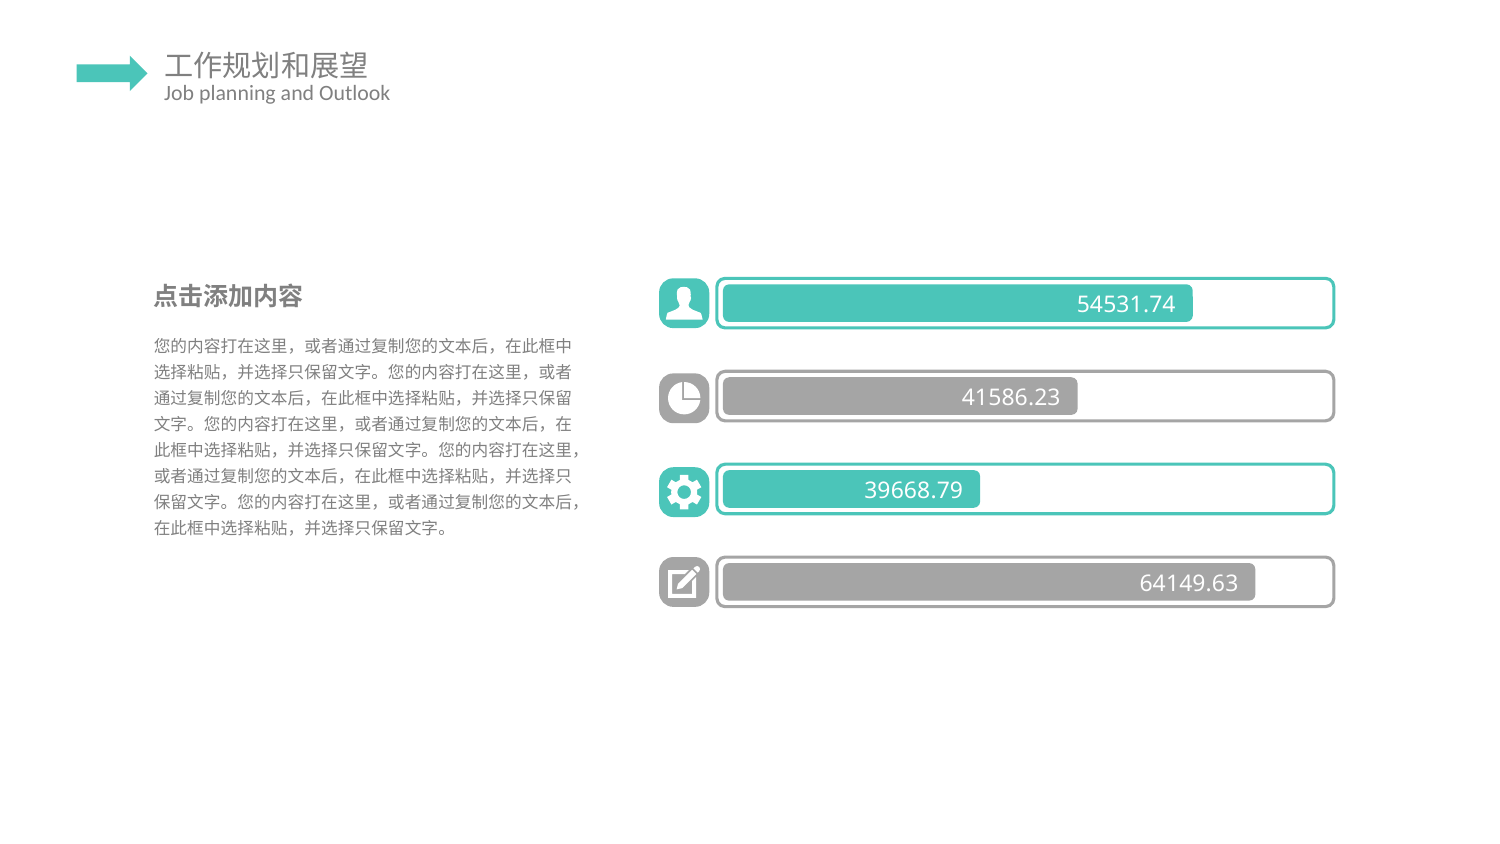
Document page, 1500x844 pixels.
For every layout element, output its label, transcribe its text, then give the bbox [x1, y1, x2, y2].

text_box [659, 373, 710, 424]
text_box 64149.63 [720, 560, 1258, 603]
text_box [714, 276, 1336, 331]
text_box 39668.79 [720, 468, 983, 510]
text_box [714, 369, 1336, 423]
text_box [667, 474, 702, 510]
text_box 点击添加内容 [138, 265, 503, 311]
text_box [668, 382, 701, 415]
text_box [714, 554, 1336, 609]
text_box [668, 566, 701, 598]
text_box 您的内容打在这里，或者通过复制您的文本后，在此框中选择粘贴，并选择只保留文字。您的内容打在这里，或者通过复制您的文本后，在此框中选择粘贴，并选择只保留文字。您的内容打在这里，或者通过复制您的文本后，在此框中选择粘贴，并选择只保留文字。您的内容打在这里，或者通过复制您的文本后，在此框中选择粘贴，并选择只保留文字。您的内容打在这里，或者通过复制您的文本后，在此框中选择粘贴，并选择只保留文字。 [138, 322, 600, 545]
text_box 41586.23 [720, 375, 1080, 418]
text_box [665, 286, 703, 320]
text_box [714, 462, 1336, 516]
text_box 54531.74 [720, 282, 1195, 325]
text_box [659, 467, 710, 518]
text_box [659, 278, 710, 329]
text_box [659, 557, 710, 607]
